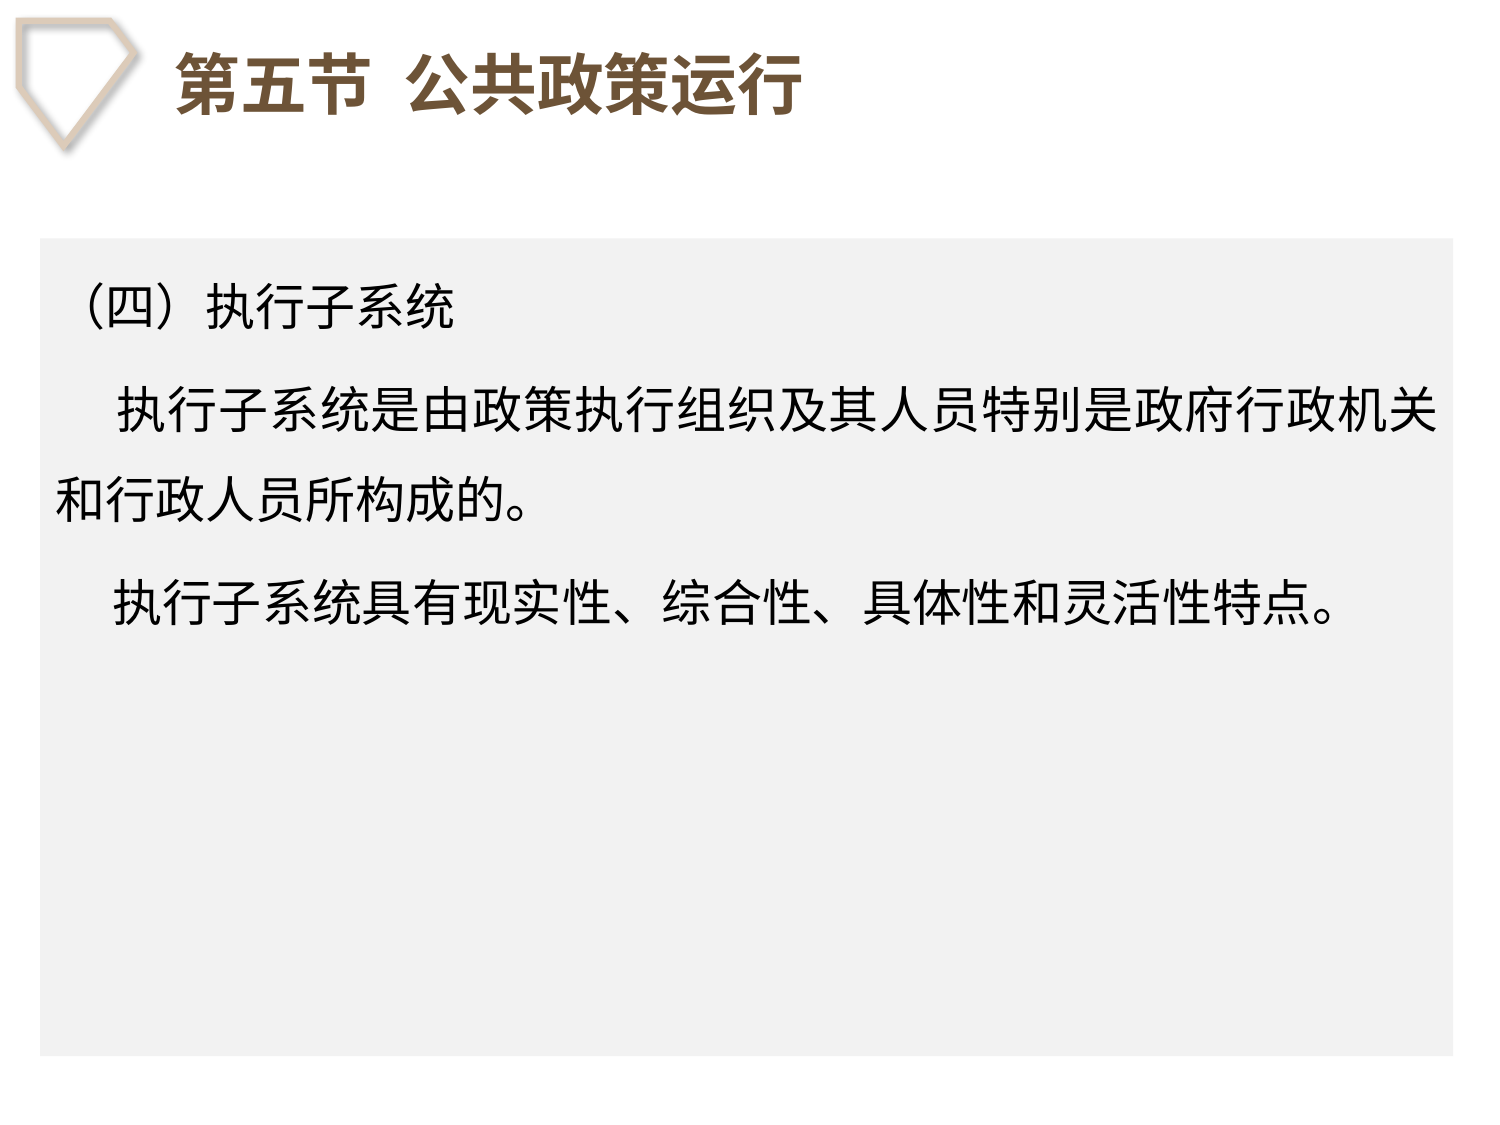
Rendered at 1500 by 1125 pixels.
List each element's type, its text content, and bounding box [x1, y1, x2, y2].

title 第五节 公共政策运行 [158, 18, 1456, 159]
list （四）执行子系统 执行子系统是由政策执行组织及其人员特别是政府行政机关和行政人员所构成的。 执行子系统具有现实性、综合性、具体性和灵活性特点。 [40, 238, 1454, 1057]
